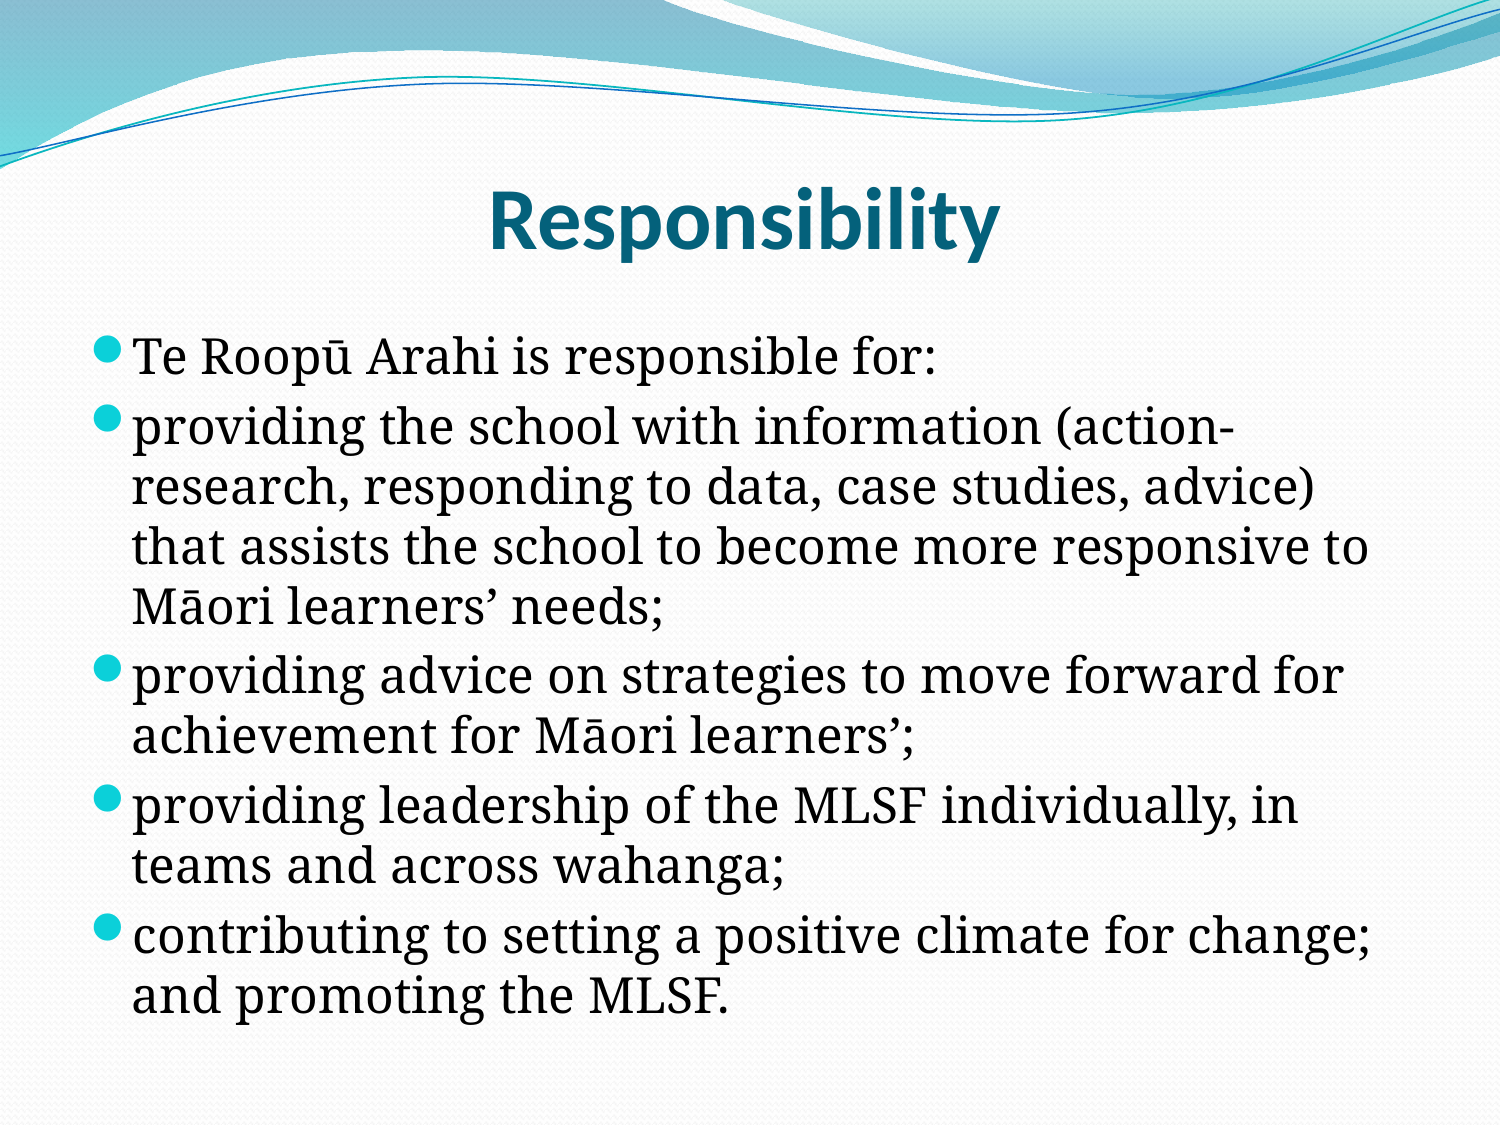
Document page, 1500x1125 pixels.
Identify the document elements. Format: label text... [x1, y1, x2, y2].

list Te Roopū Arahi is responsible for: providing the school with information (action-research, responding to data, case studies, advice) that assists the school to become more responsive to Māori learners’ needs; providing advice on strategies to move forward for achievement for Māori learners’; providing leadership of the MLSF individually, in teams and across wahanga; contributing to setting a positive climate for change; and promoting the MLSF. [75, 317, 1425, 1038]
title Responsibility [70, 152, 1421, 374]
